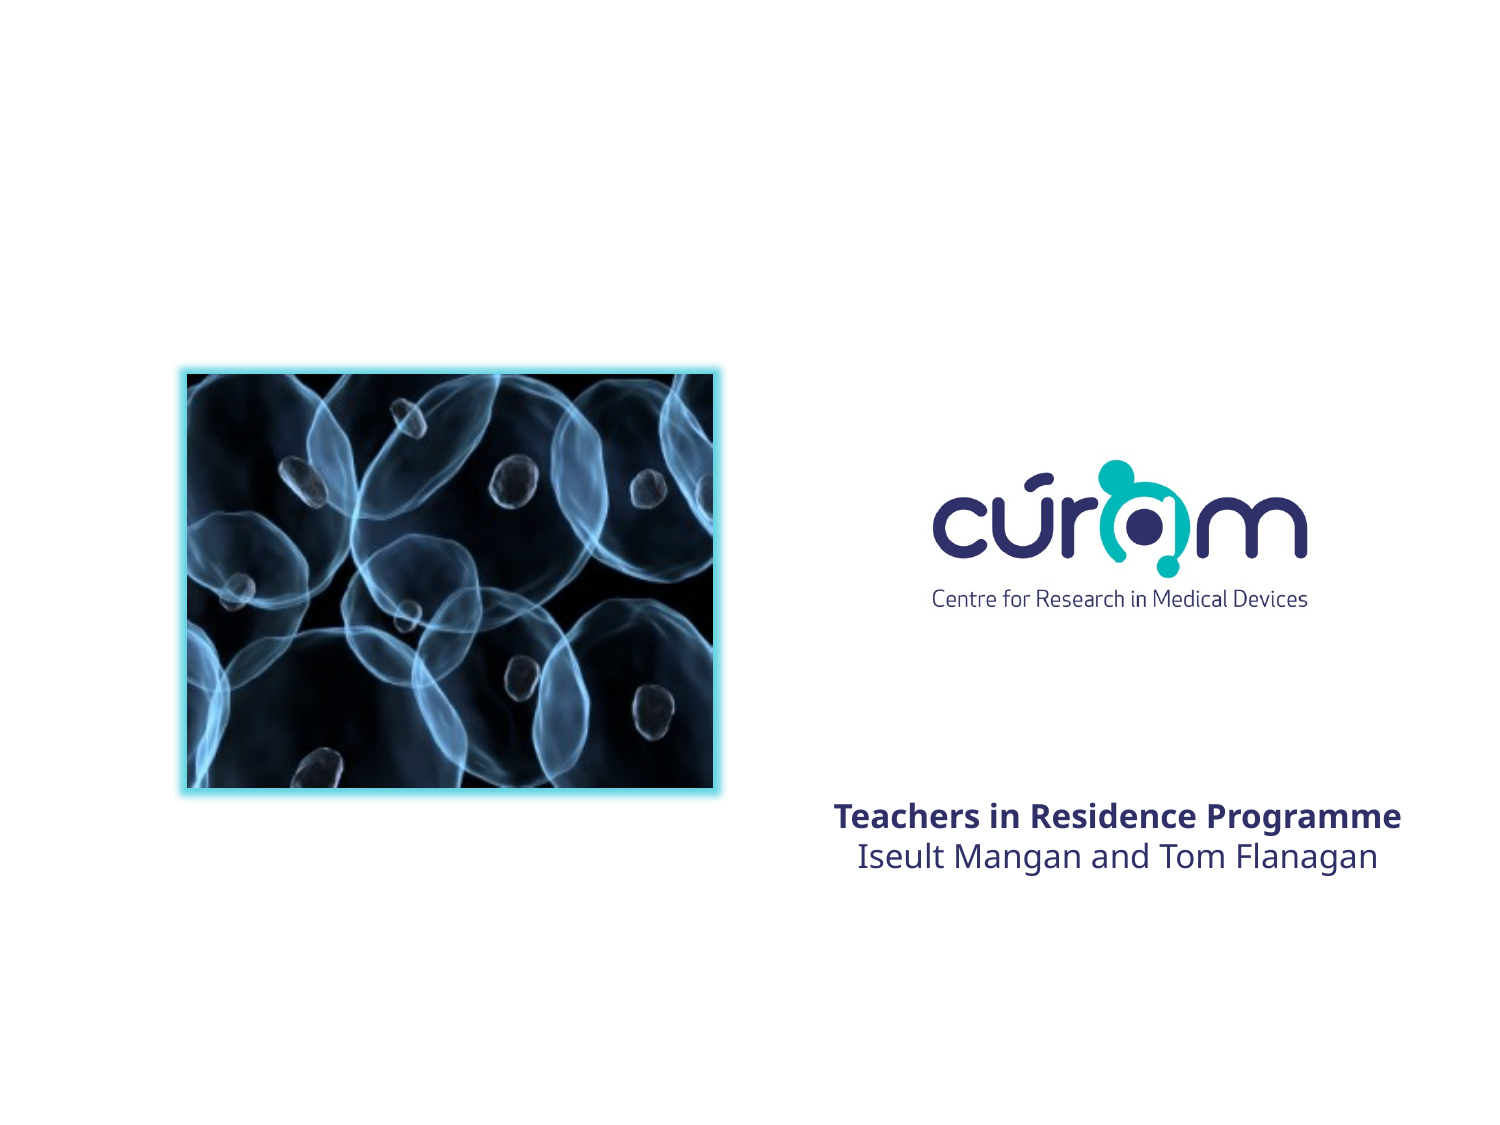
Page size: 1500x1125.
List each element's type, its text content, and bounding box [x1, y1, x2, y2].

picture [187, 374, 713, 788]
text_box Teachers in Residence Programme Iseult Mangan and Tom Flanagan [818, 787, 1418, 972]
picture [869, 374, 1368, 682]
